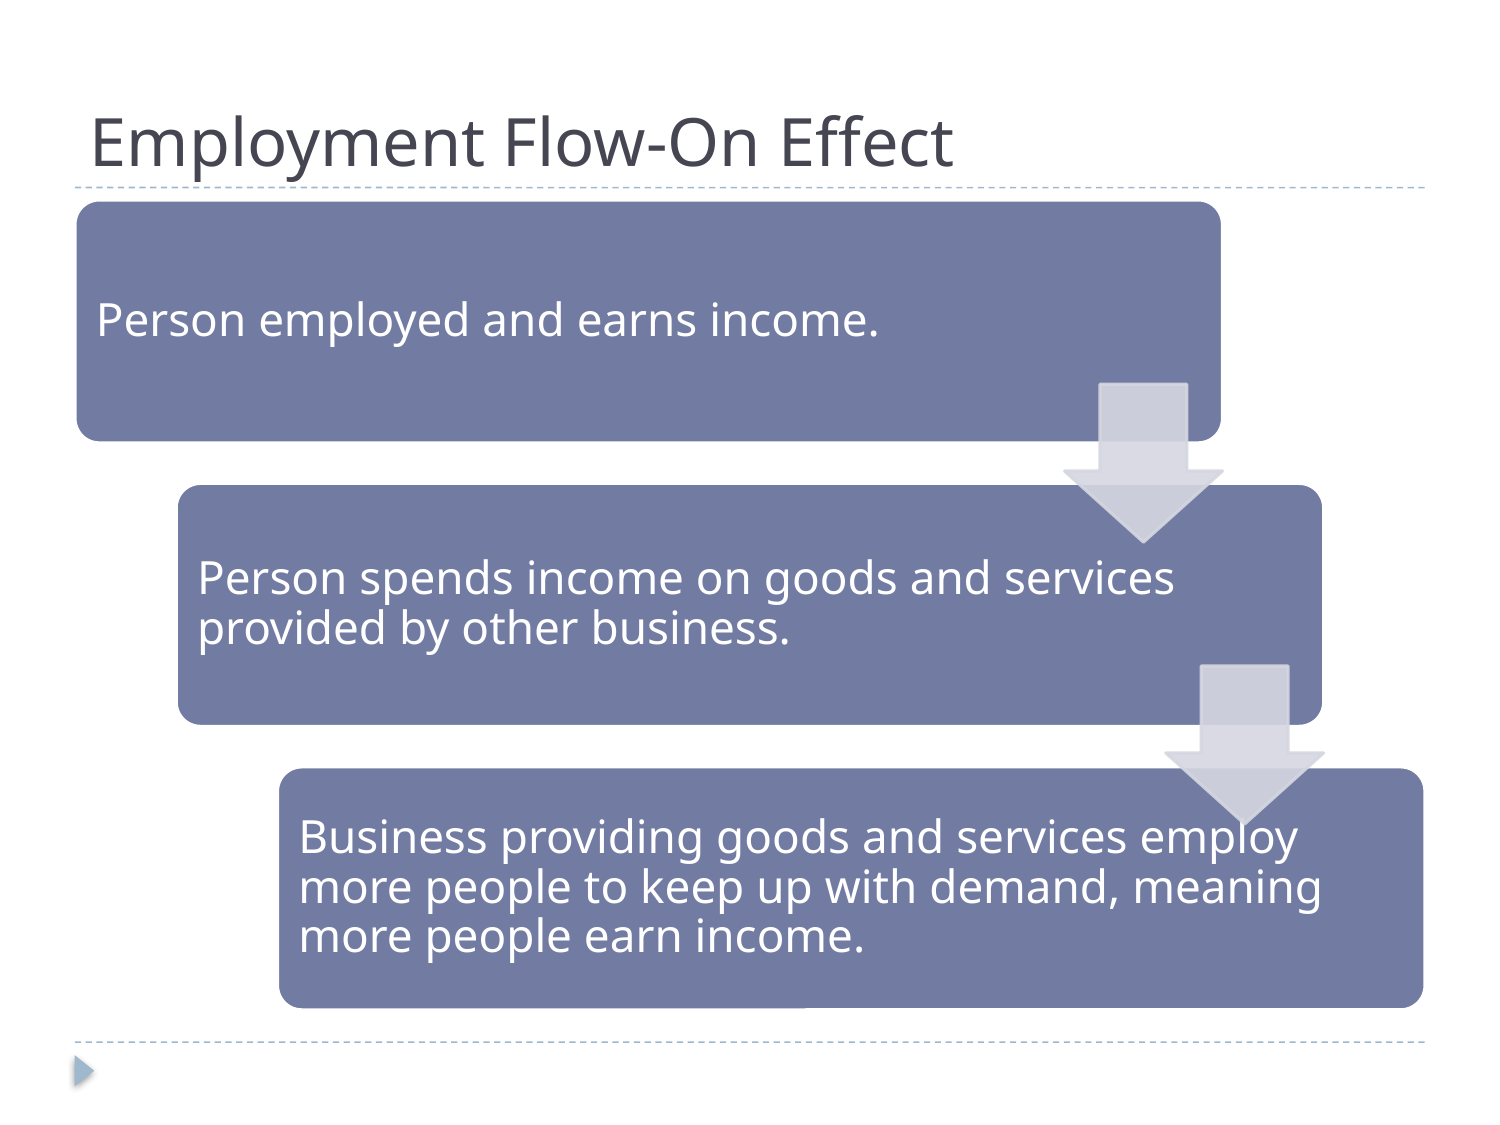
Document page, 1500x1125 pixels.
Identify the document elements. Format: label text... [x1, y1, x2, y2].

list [74, 199, 1426, 1011]
title Employment Flow-On Effect [75, 24, 1425, 188]
